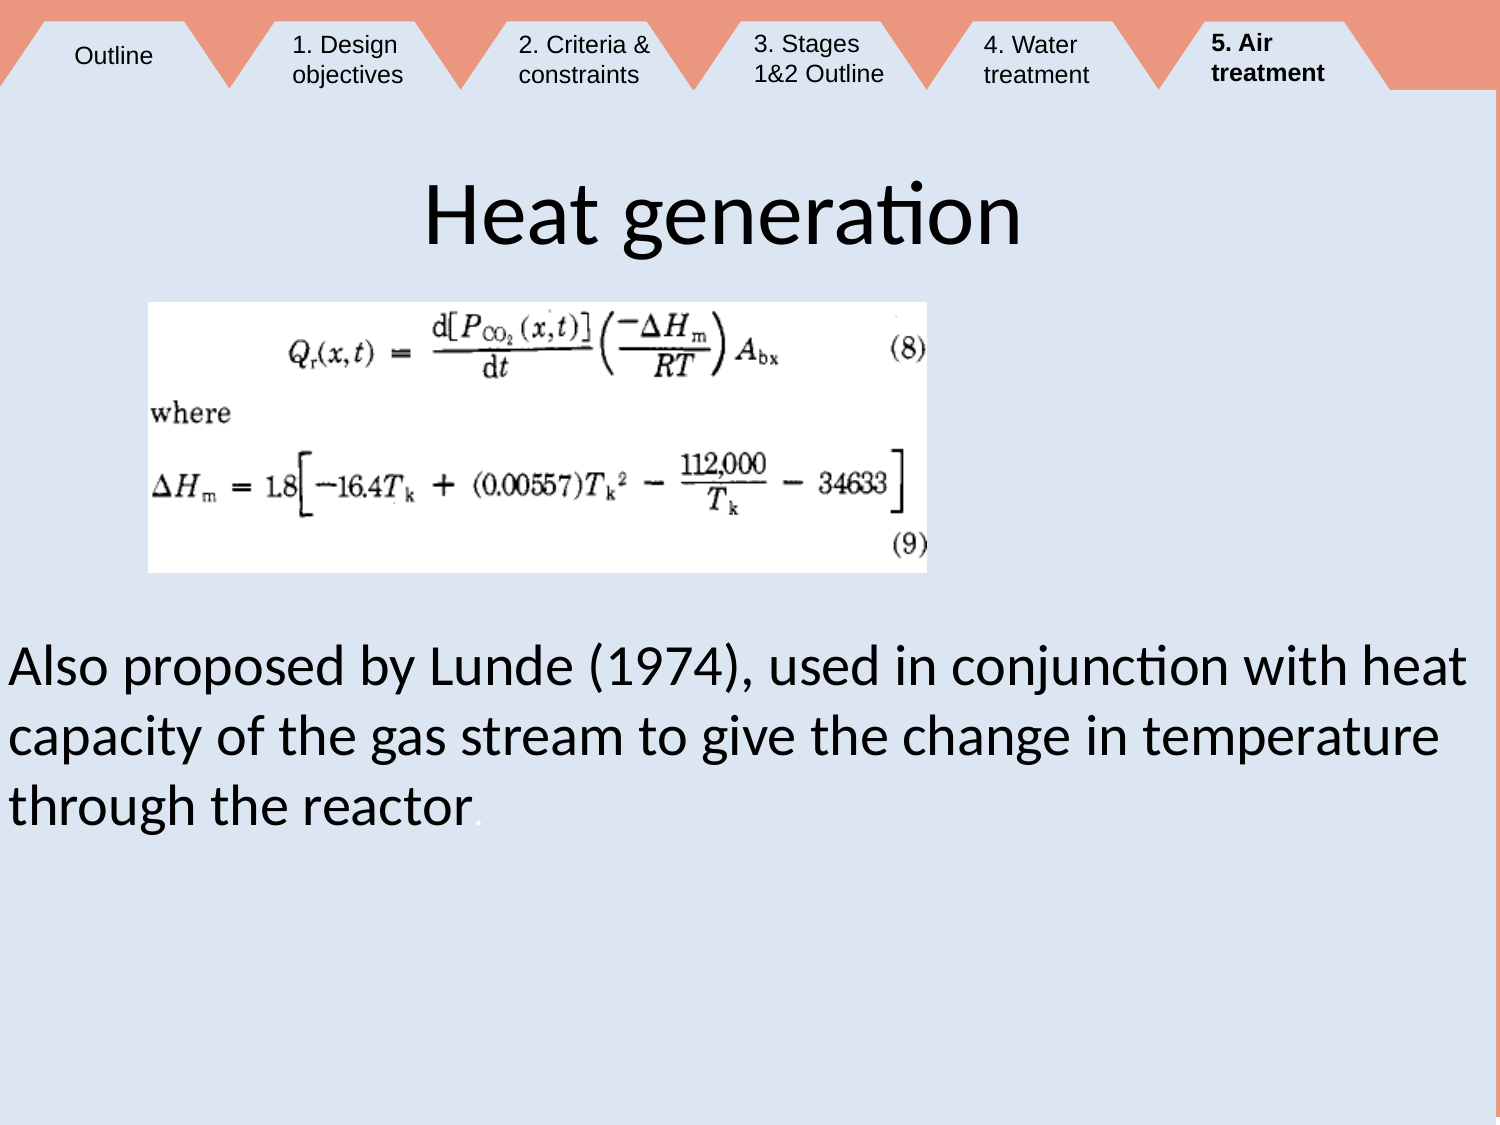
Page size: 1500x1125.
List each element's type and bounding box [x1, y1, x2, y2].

picture [0, 0, 1500, 1117]
list [148, 302, 927, 574]
